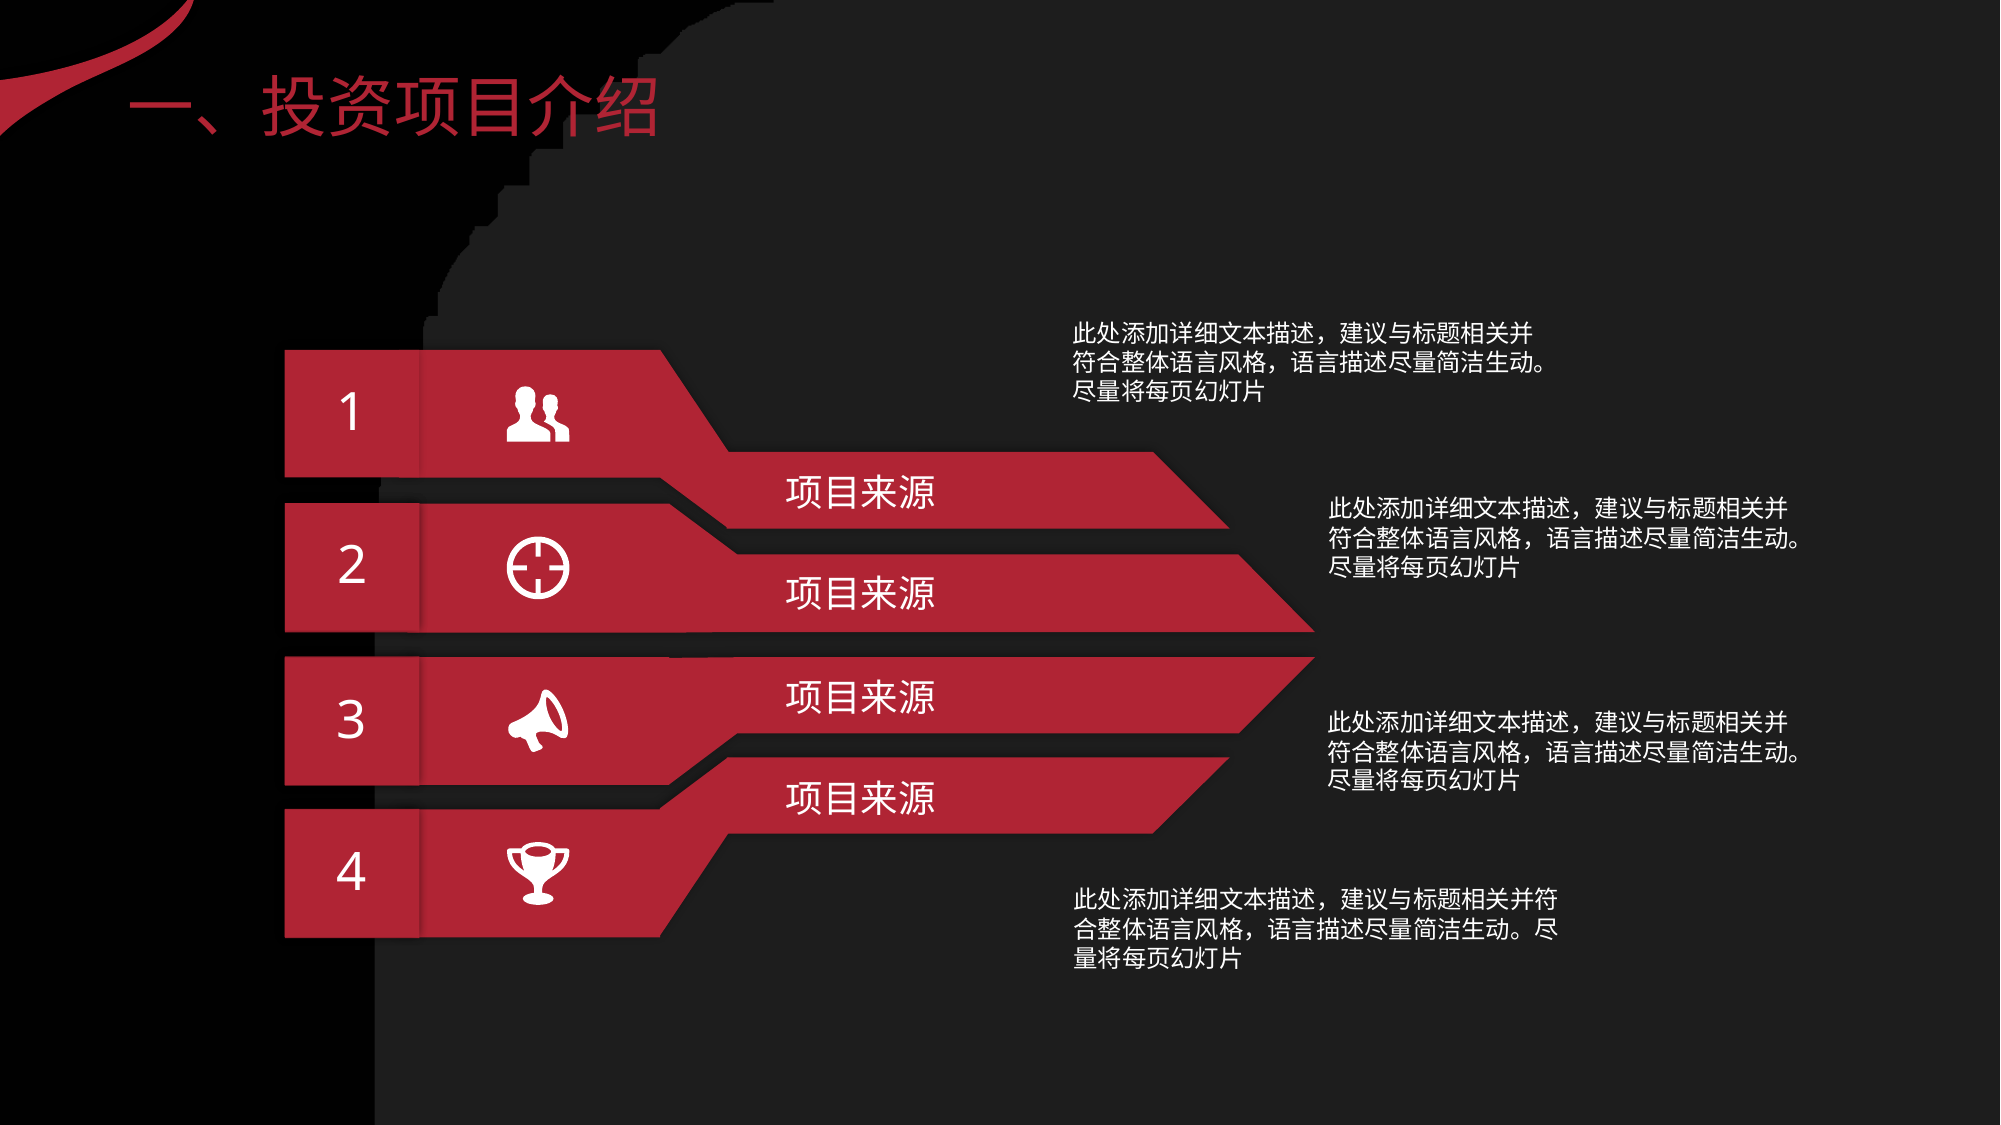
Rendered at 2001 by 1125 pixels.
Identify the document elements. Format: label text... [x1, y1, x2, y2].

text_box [284, 656, 1315, 786]
text_box 一、投资项目介绍 [110, 56, 887, 154]
text_box [0, 0, 194, 136]
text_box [284, 503, 1315, 633]
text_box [284, 349, 1230, 503]
text_box 此处添加详细文本描述，建议与标题相关并符合整体语言风格，语言描述尽量简洁生动。尽量将每页幻灯片 [1072, 318, 1557, 406]
text_box 此处添加详细文本描述，建议与标题相关并符合整体语言风格，语言描述尽量简洁生动。尽量将每页幻灯片 [1327, 707, 1812, 796]
text_box 此处添加详细文本描述，建议与标题相关并符合整体语言风格，语言描述尽量简洁生动。尽量将每页幻灯片 [1328, 493, 1813, 582]
picture [0, 0, 186, 80]
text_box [284, 757, 1230, 939]
picture [0, 0, 2000, 1125]
text_box 此处添加详细文本描述，建议与标题相关并符合整体语言风格，语言描述尽量简洁生动。尽量将每页幻灯片 [1073, 884, 1563, 973]
